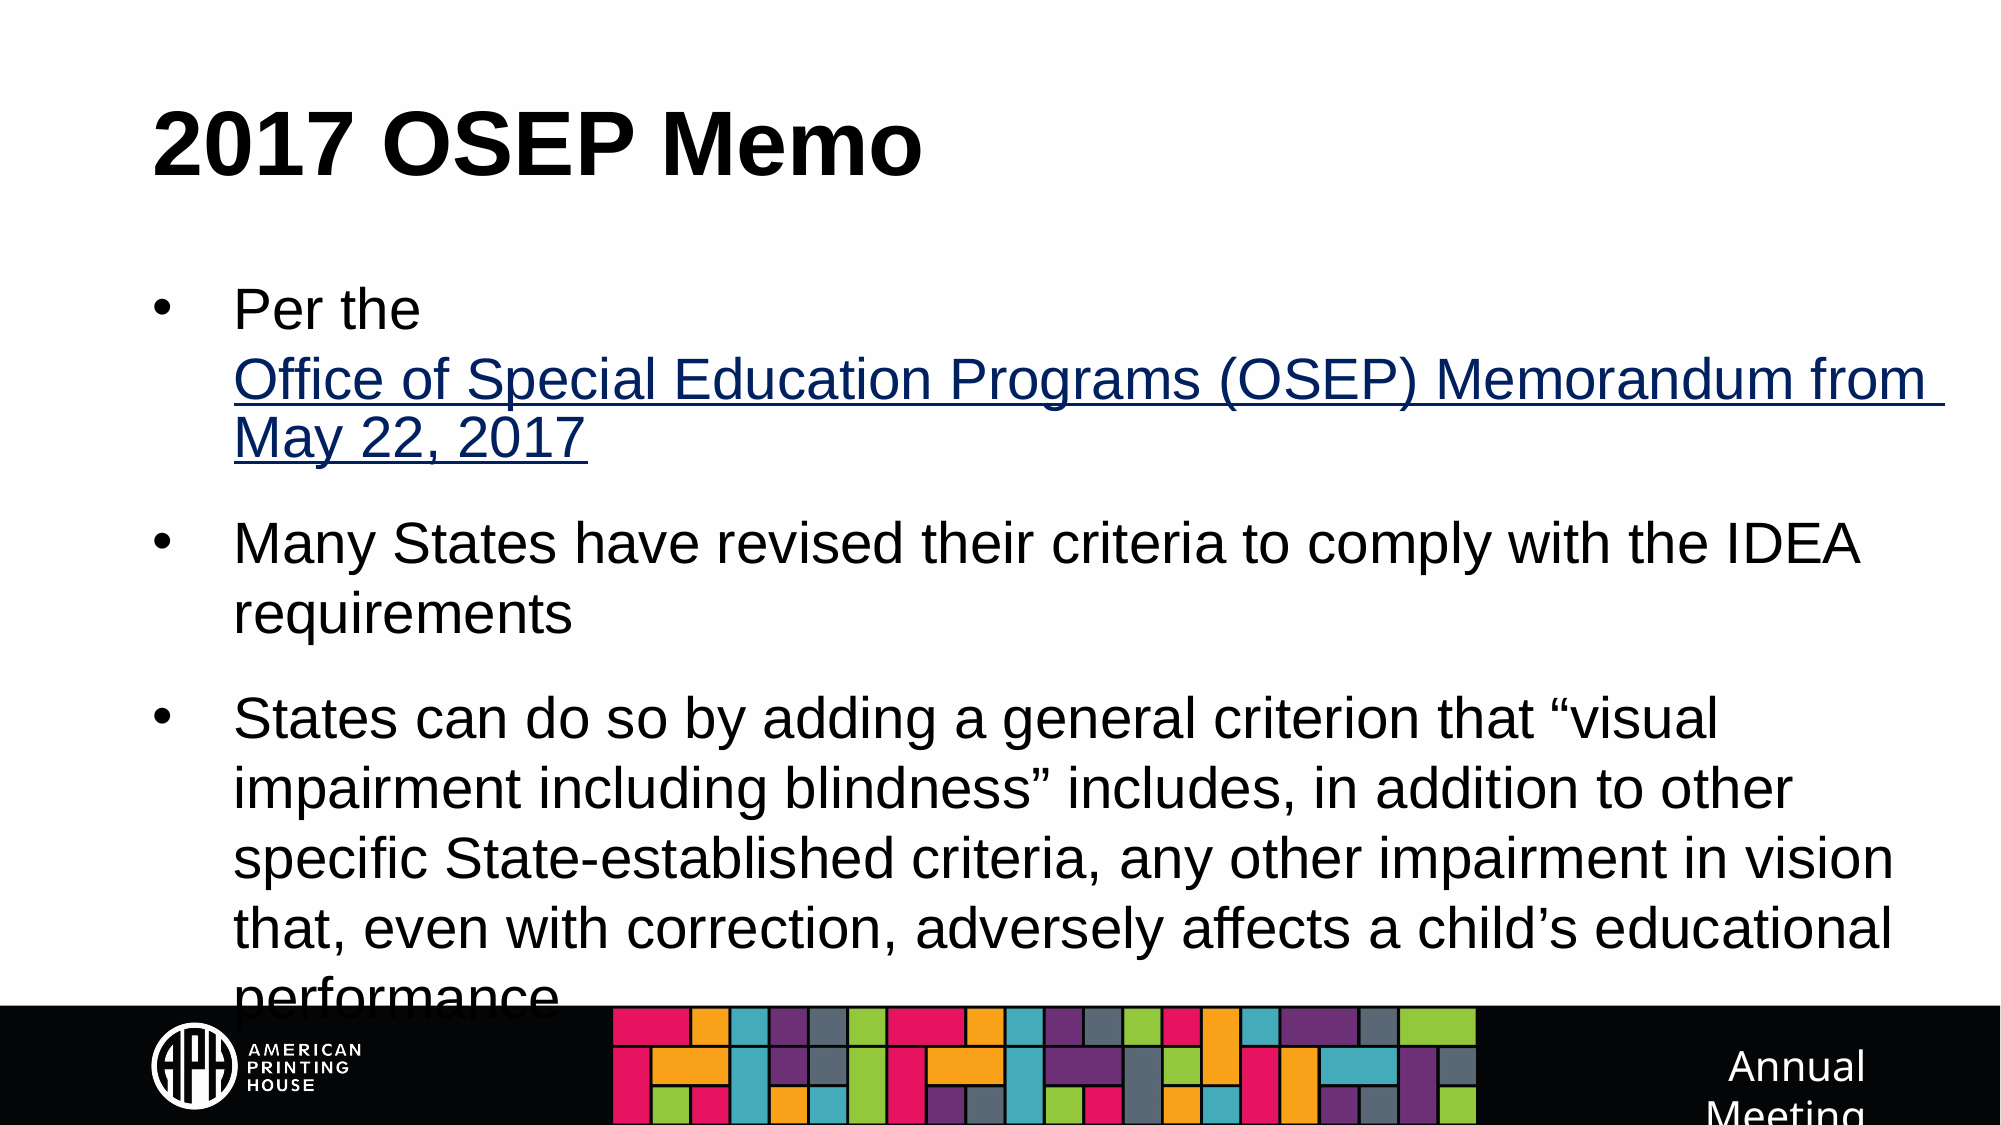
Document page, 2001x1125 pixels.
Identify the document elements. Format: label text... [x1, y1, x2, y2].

picture [1727, 1107, 1734, 1125]
picture [0, 0, 2001, 1125]
title 2017 OSEP Memo [137, 59, 1863, 232]
picture [1846, 1111, 1858, 1125]
picture [1771, 1111, 1783, 1118]
picture [1821, 1111, 1833, 1125]
list Per the Office of Special Education Programs (OSEP) Memorandum from May 22, 2017 Many States have revised their criteria to comply with the IDEA requirements States can do so by adding a general criterion that “visual impairment including blindness” includes, in addition to other specific State-established criteria, any other impairment in vision that, even with correction, adversely affects a child’s educational performance [137, 263, 1964, 985]
picture [1711, 1105, 1719, 1125]
picture [1748, 1111, 1760, 1118]
